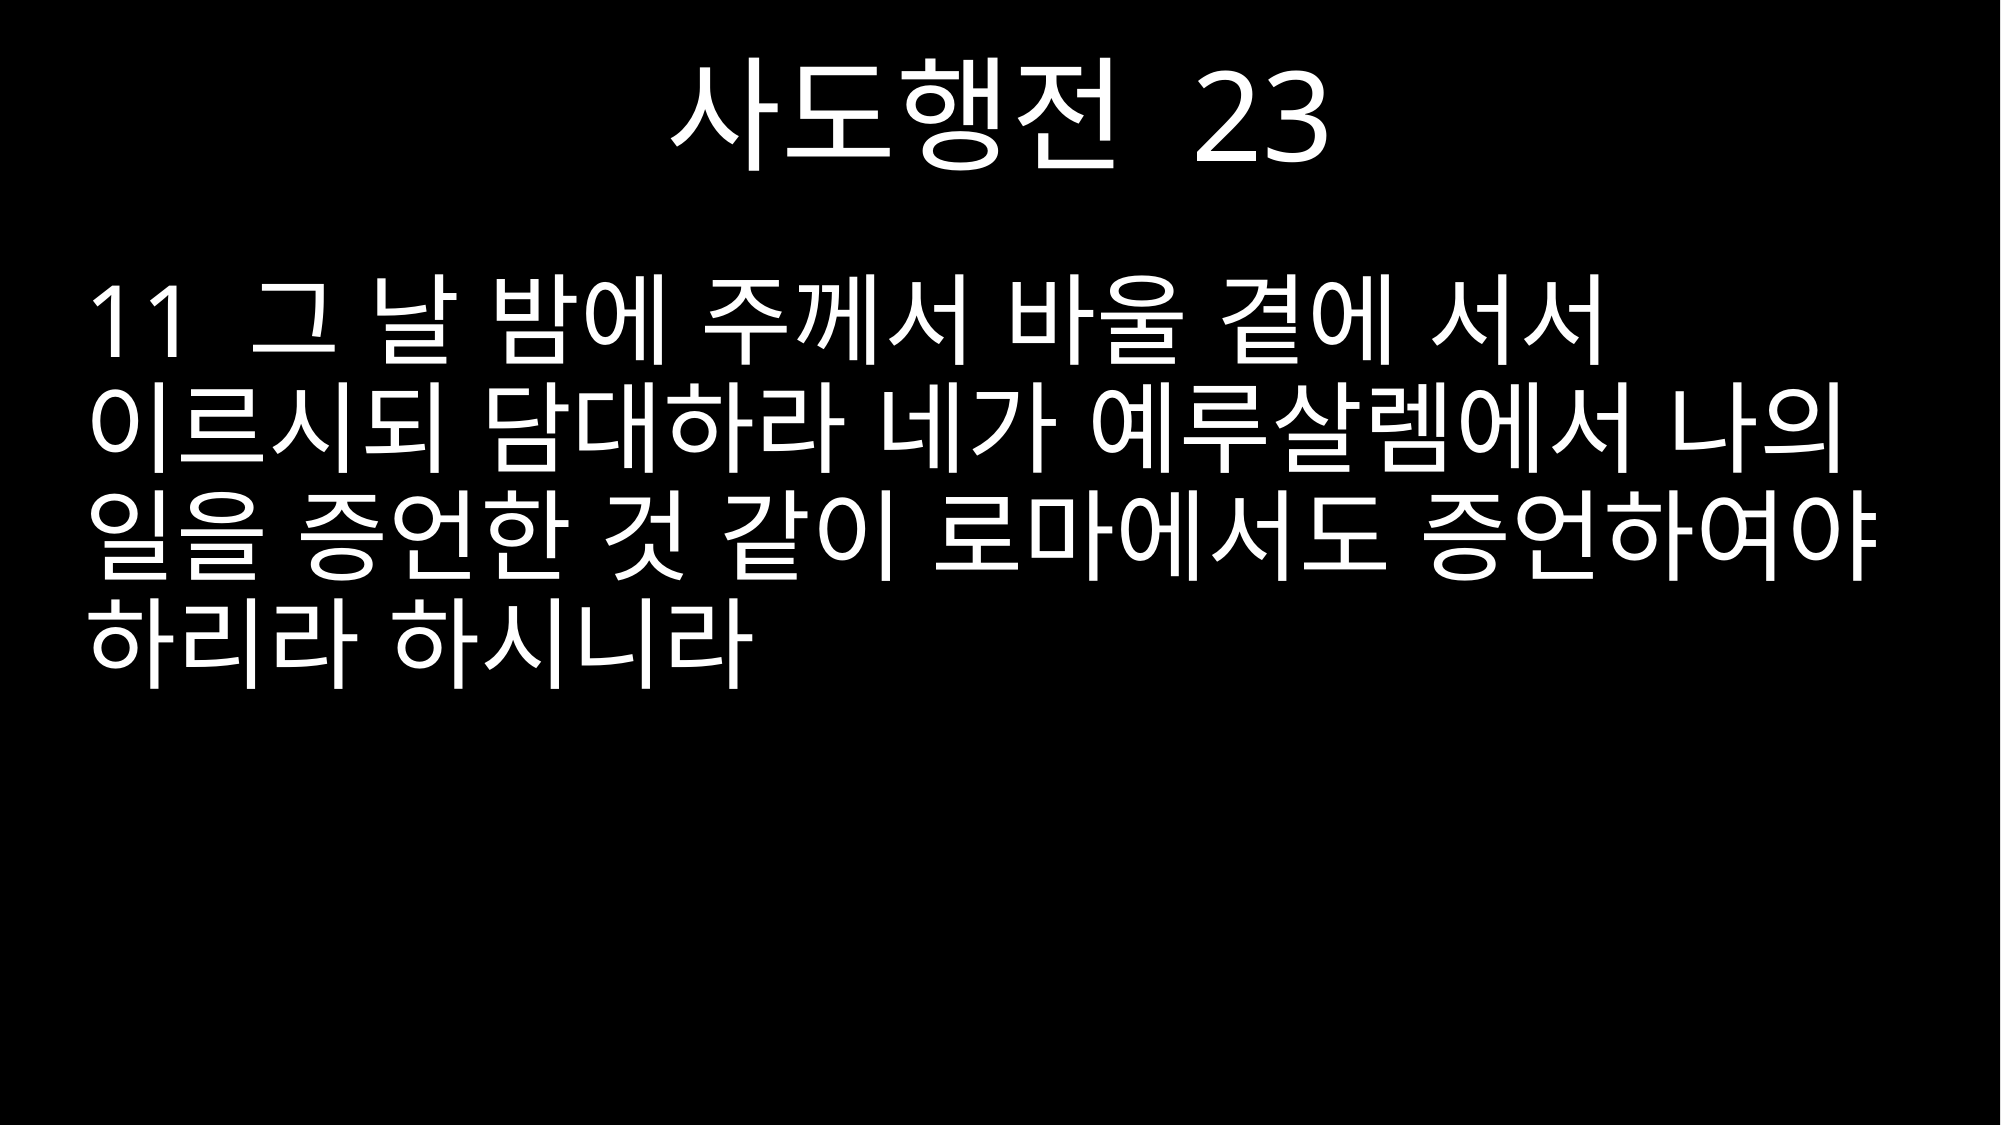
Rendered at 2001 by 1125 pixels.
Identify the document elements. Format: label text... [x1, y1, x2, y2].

list 11 그 날 밤에 주께서 바울 곁에 서서 이르시되 담대하라 네가 예루살렘에서 나의 일을 증언한 것 같이 로마에서도 증언하여야 하리라 하시니라 [69, 263, 1953, 423]
picture [0, 0, 2001, 1125]
footer 사도행전 23 [0, 32, 2000, 192]
